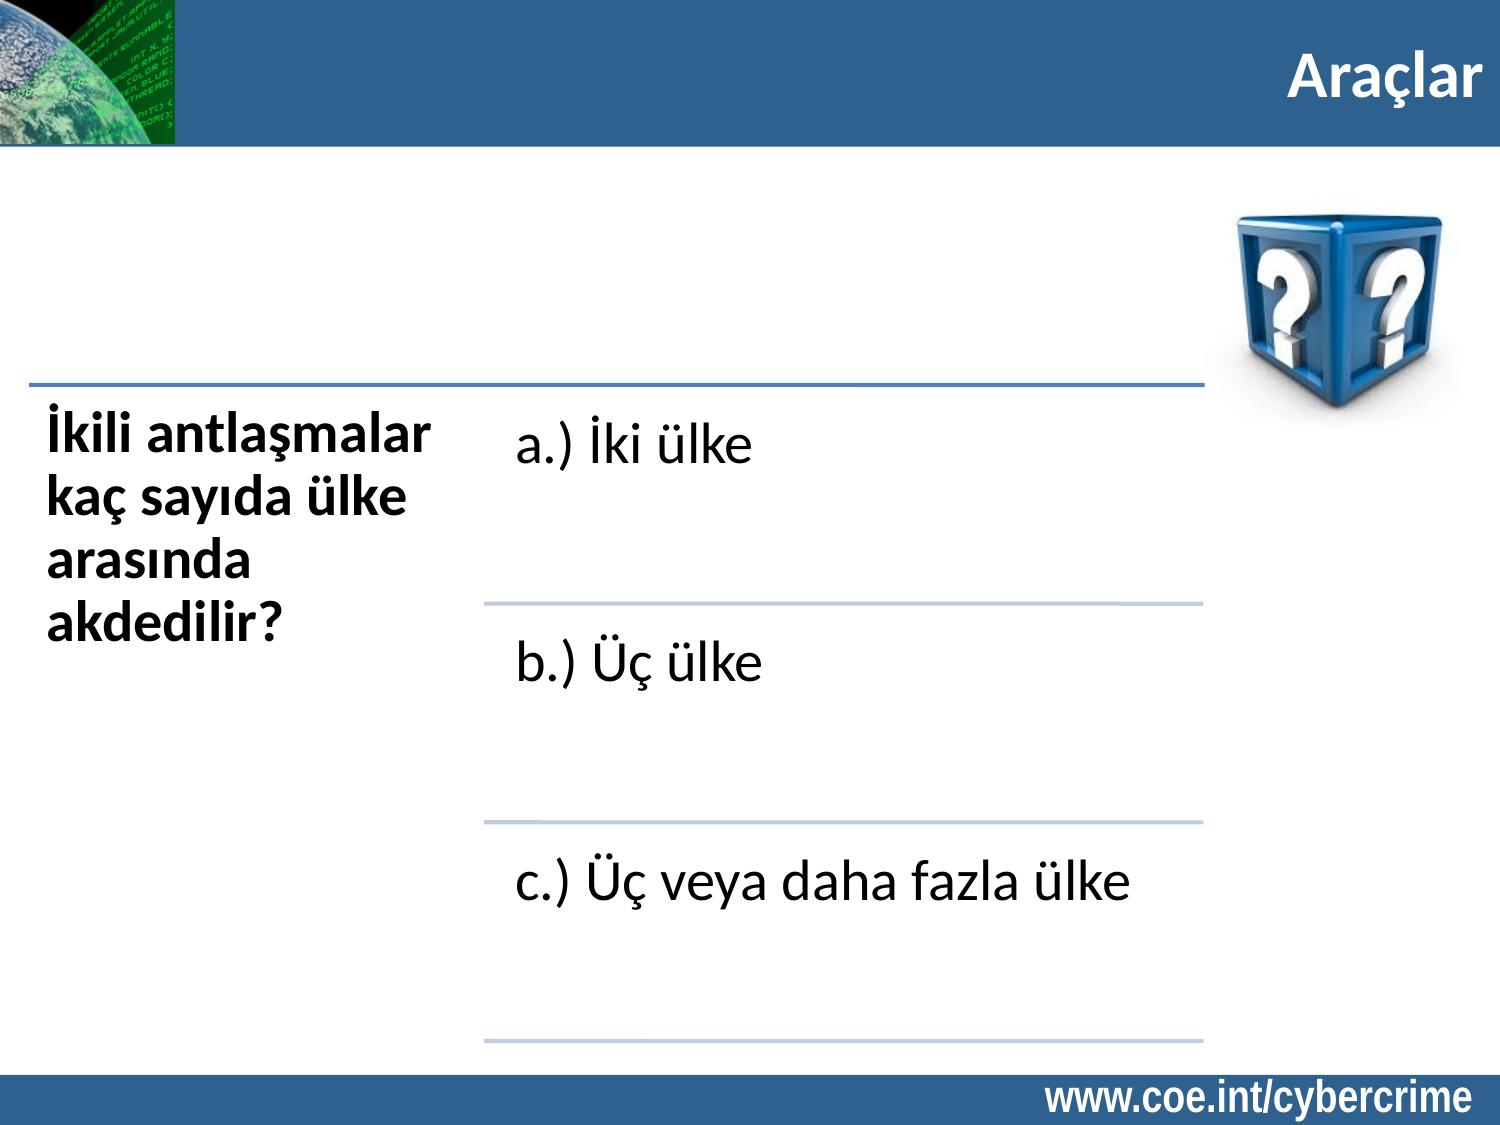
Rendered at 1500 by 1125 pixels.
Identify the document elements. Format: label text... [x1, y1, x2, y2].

picture [0, 0, 175, 144]
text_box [28, 384, 1205, 1052]
picture [1189, 154, 1481, 445]
text_box www.coe.int/cybercrime [1030, 1059, 1500, 1125]
text_box Araçlar [177, 0, 1500, 149]
text_box [0, 1073, 1030, 1125]
